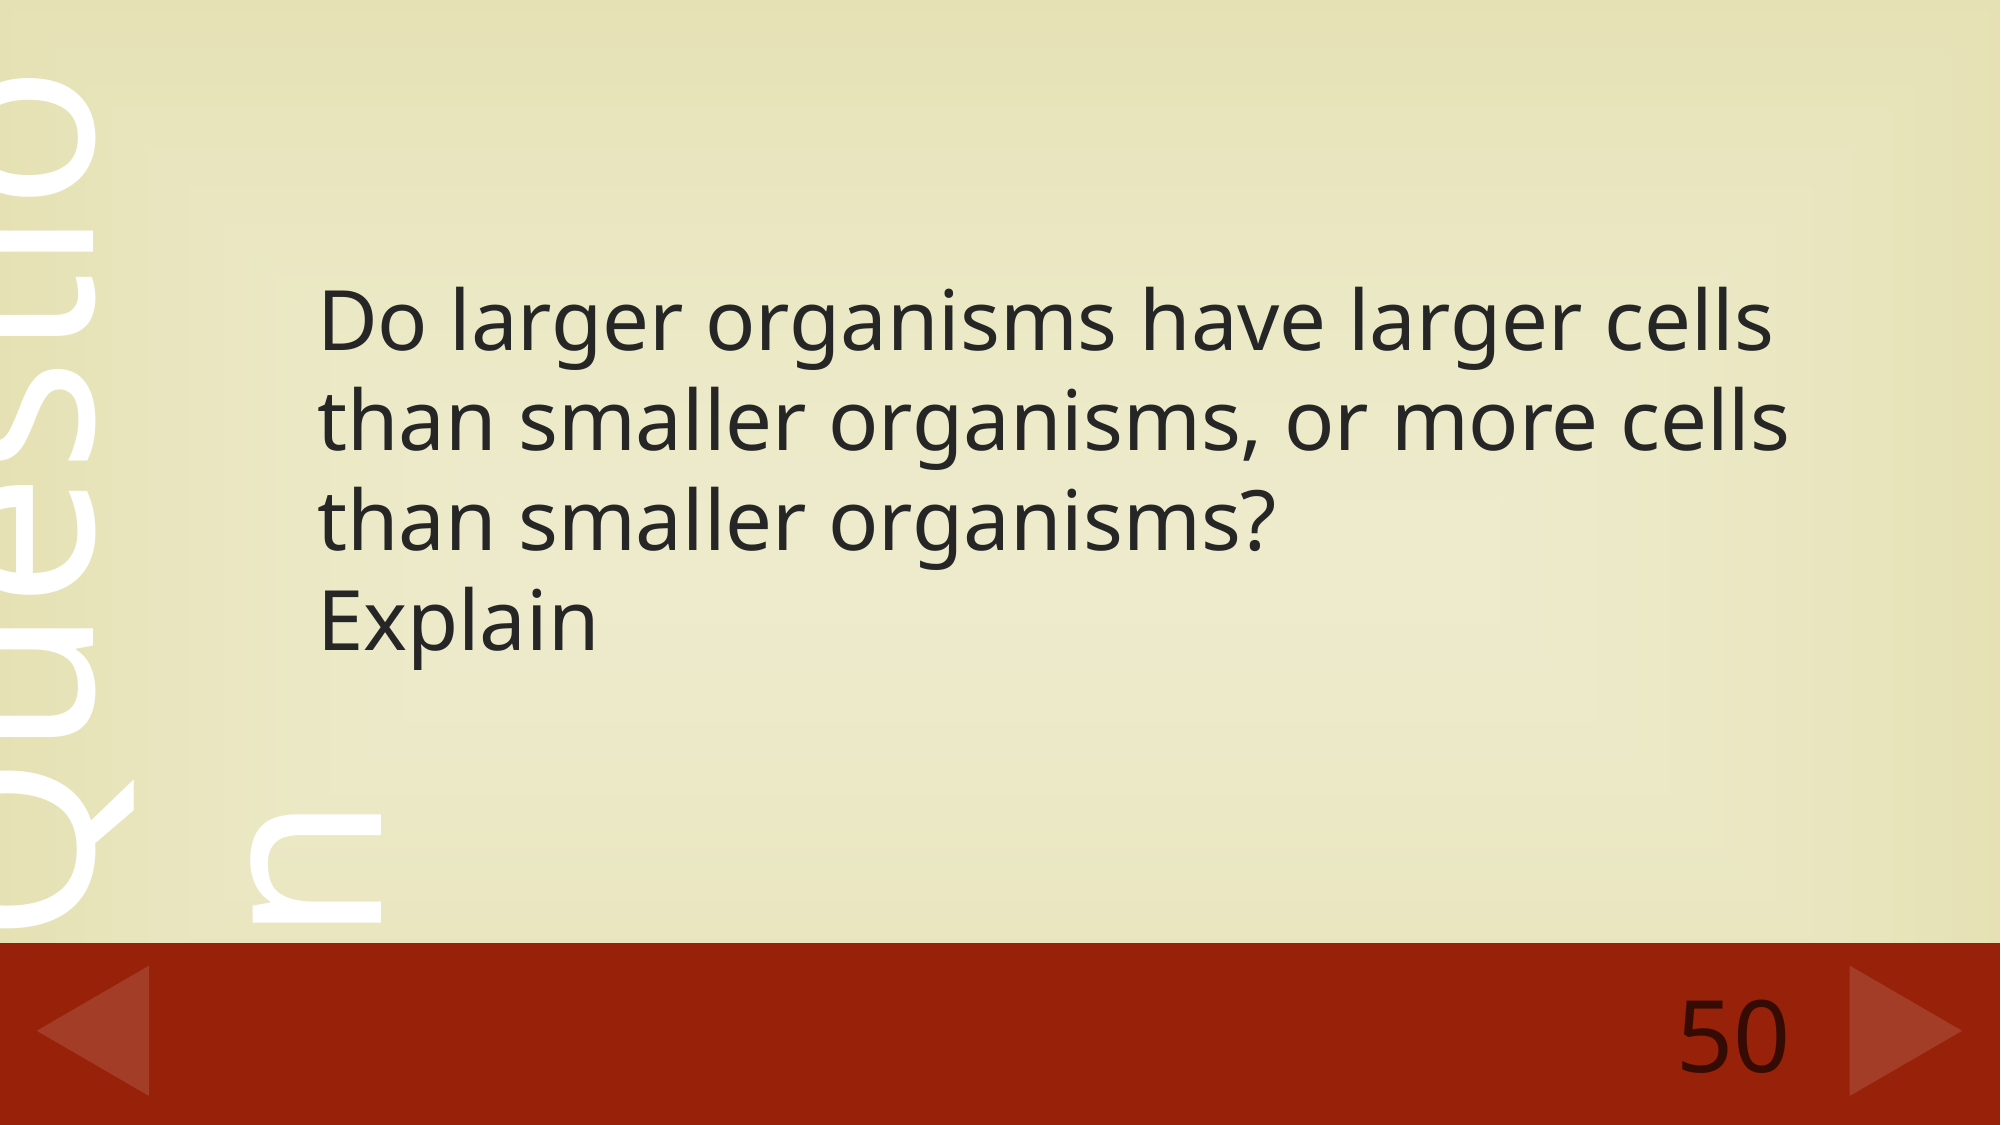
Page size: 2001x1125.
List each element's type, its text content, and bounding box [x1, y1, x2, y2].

list Do larger organisms have larger cells than smaller organisms, or more cells than smaller organisms? Explain [302, 126, 1850, 808]
list 50 [1494, 967, 1806, 1097]
